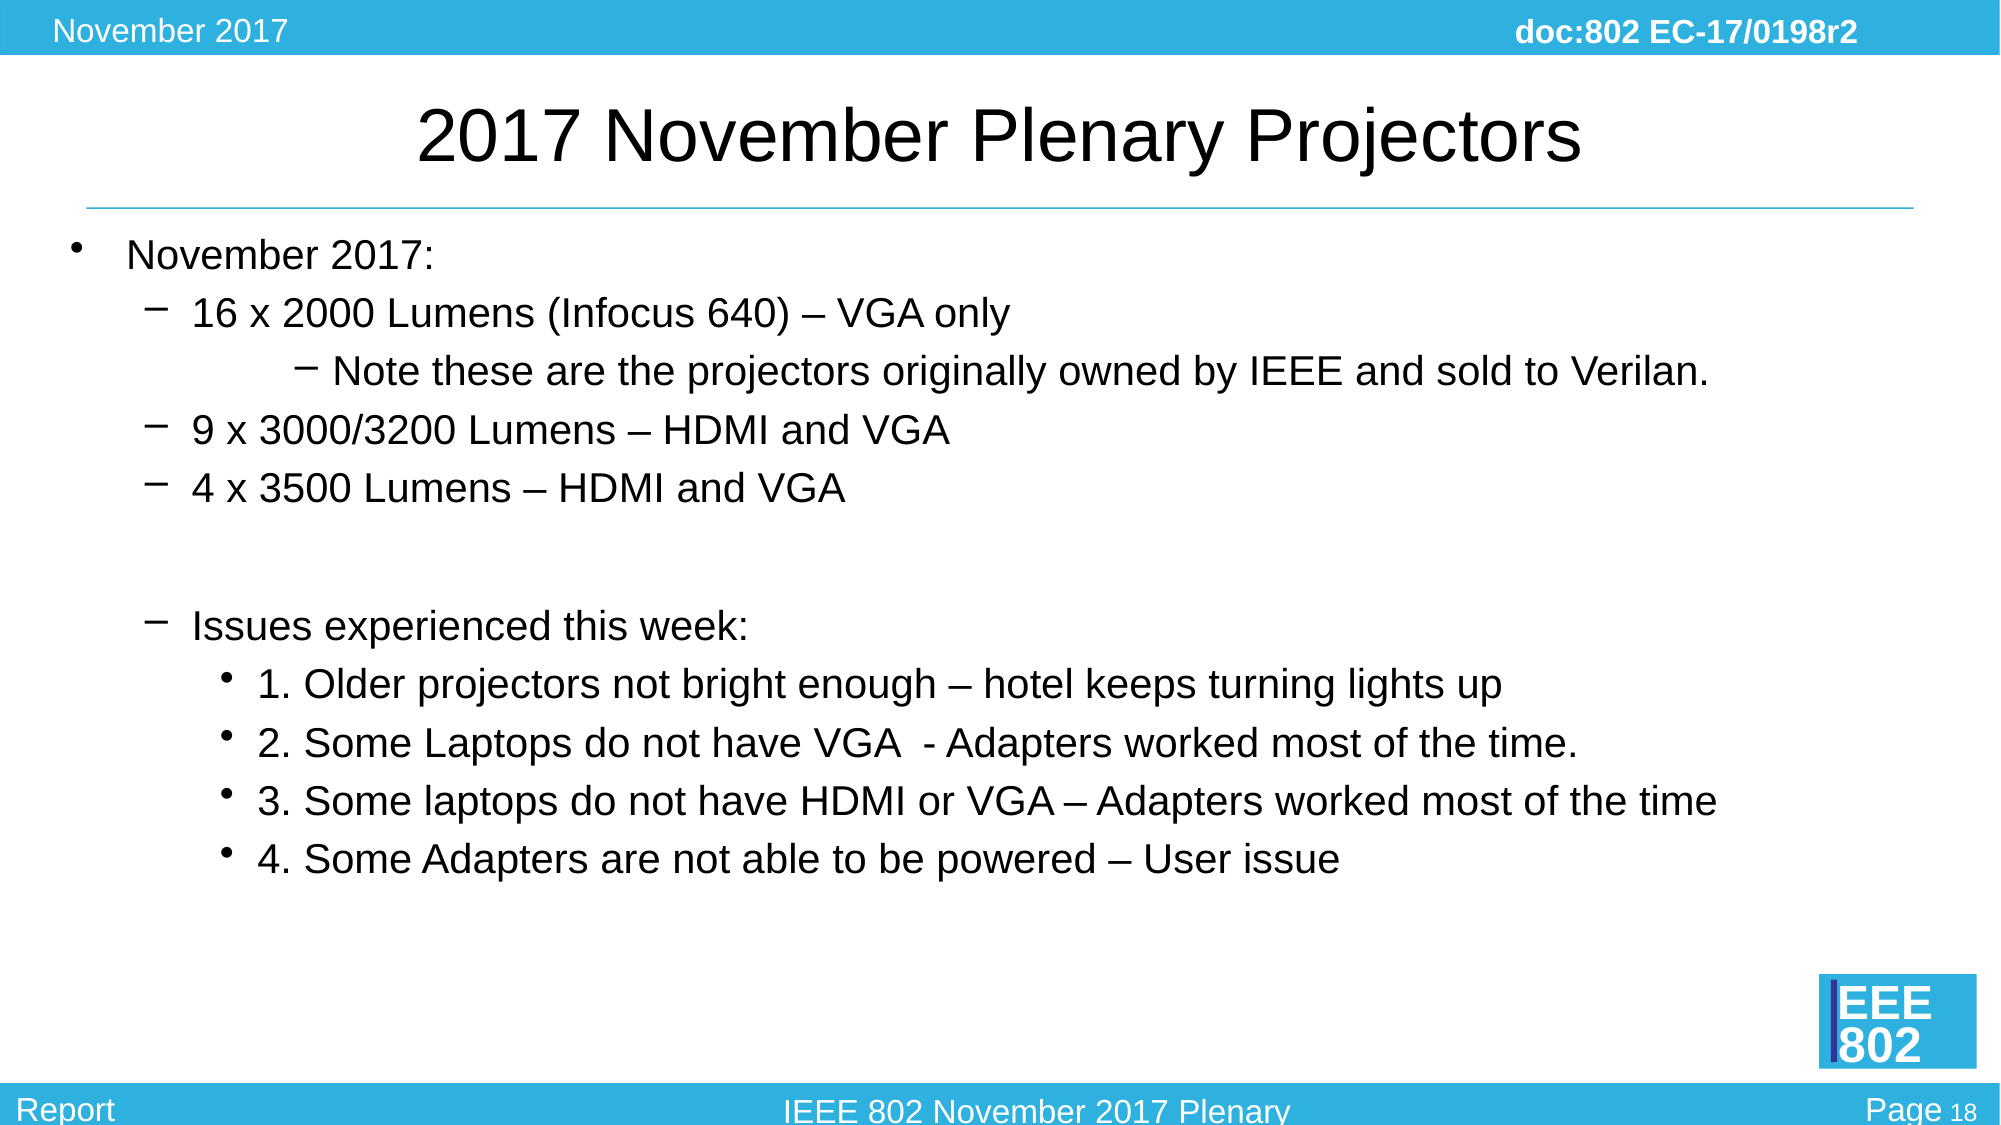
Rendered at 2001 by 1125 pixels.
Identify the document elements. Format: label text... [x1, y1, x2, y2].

list November 2017: 16 x 2000 Lumens (Infocus 640) – VGA only Note these are the projectors originally owned by IEEE and sold to Verilan. 9 x 3000/3200 Lumens – HDMI and VGA 4 x 3500 Lumens – HDMI and VGA Issues experienced this week: 1. Older projectors not bright enough – hotel keeps turning lights up 2. Some Laptops do not have VGA - Adapters worked most of the time. 3. Some laptops do not have HDMI or VGA – Adapters worked most of the time 4. Some Adapters are not able to be powered – User issue [54, 220, 1813, 1075]
title 2017 November Plenary Projectors [99, 66, 1900, 197]
